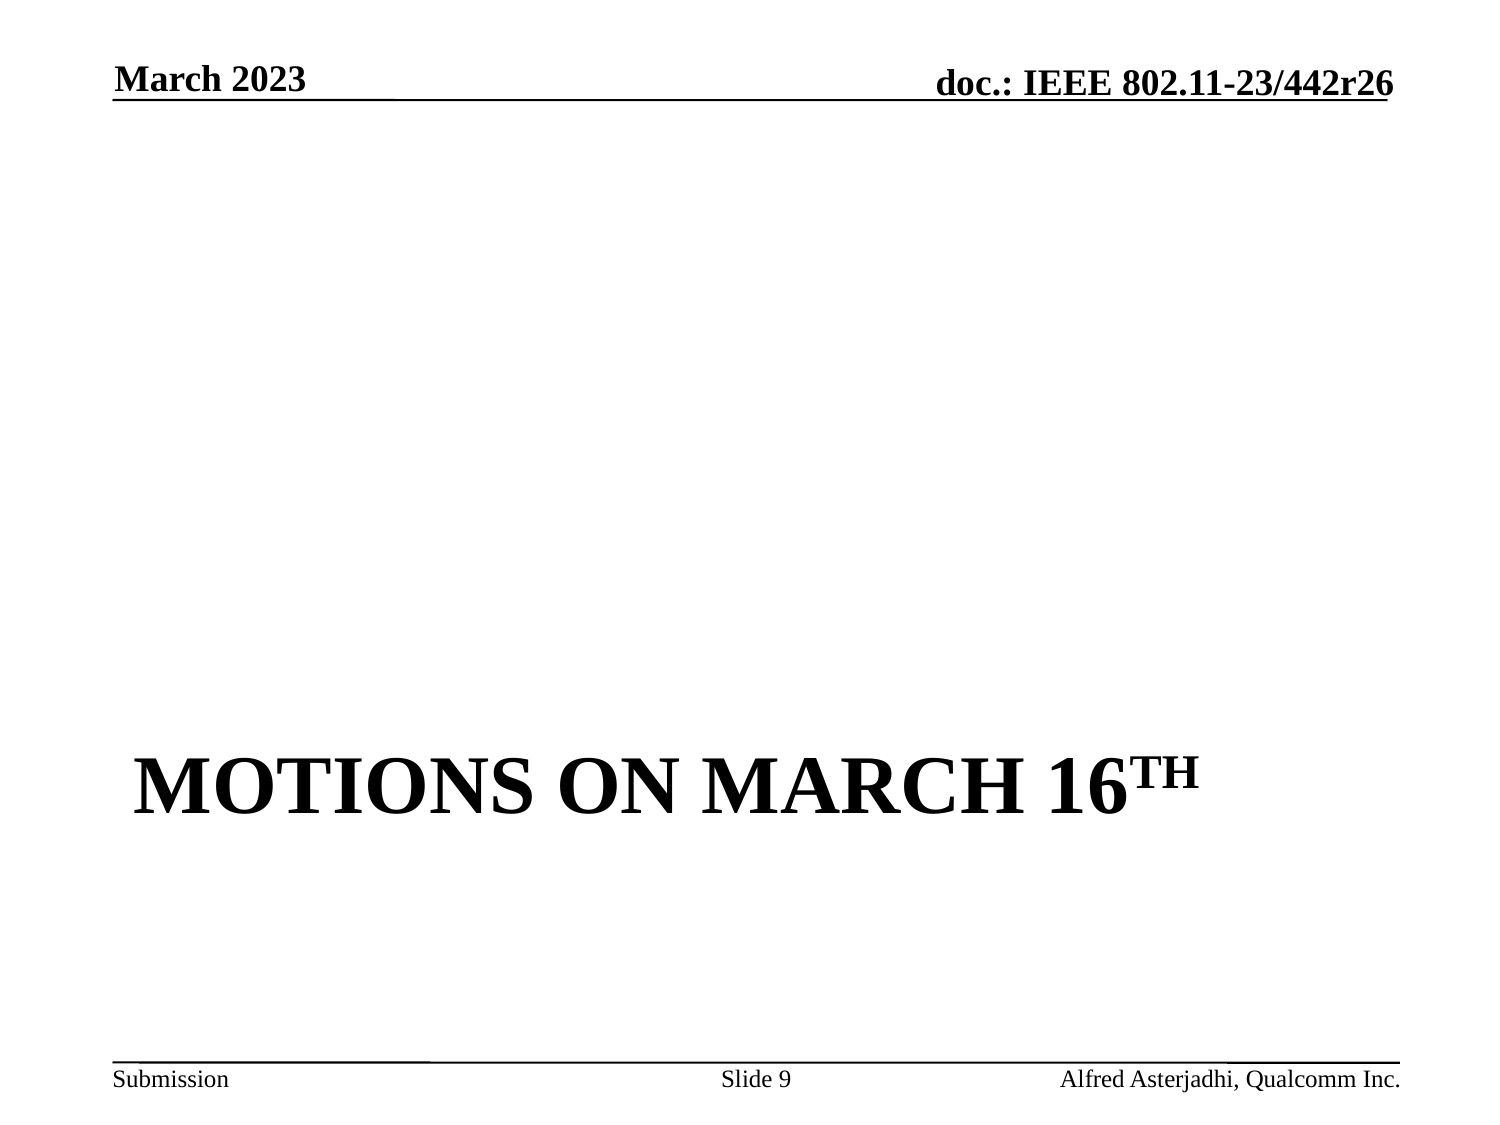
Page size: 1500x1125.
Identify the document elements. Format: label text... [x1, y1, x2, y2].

footer Alfred Asterjadhi, Qualcomm Inc. [878, 1061, 1402, 1093]
title Motions on March 16th [118, 722, 1394, 947]
slide_number Slide 9 [712, 1061, 800, 1123]
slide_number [114, 54, 423, 100]
